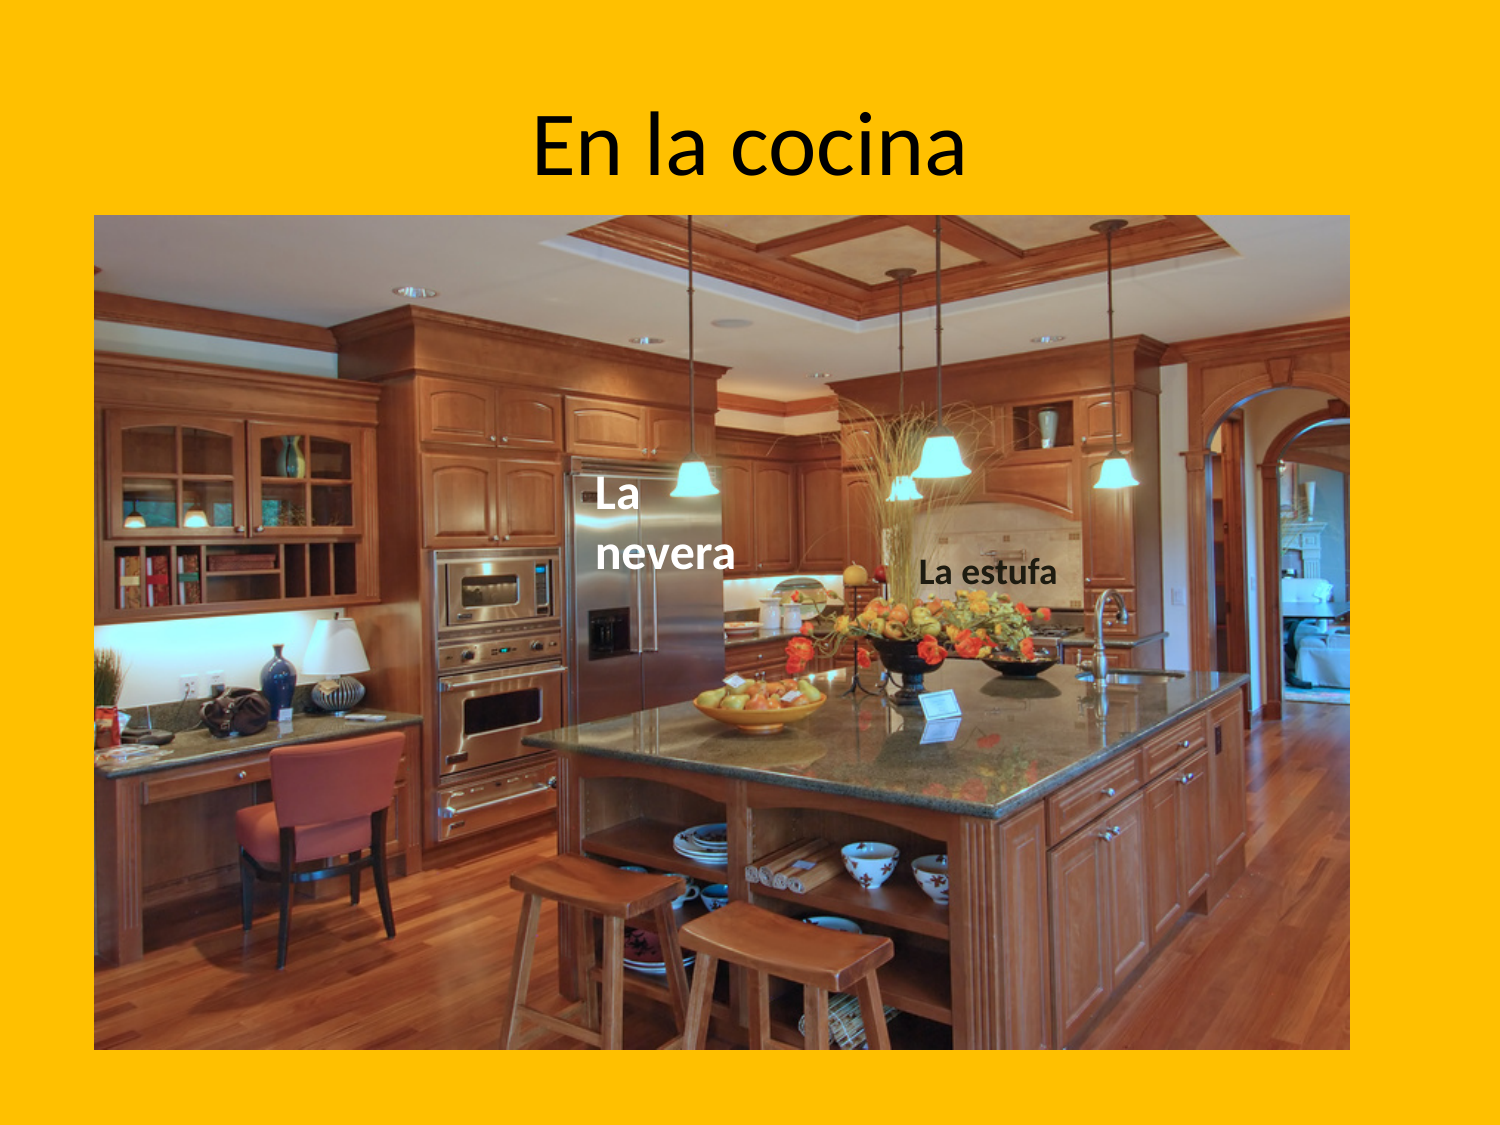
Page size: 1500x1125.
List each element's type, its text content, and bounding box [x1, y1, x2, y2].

title En la cocina [75, 45, 1425, 233]
picture [93, 215, 1350, 1051]
